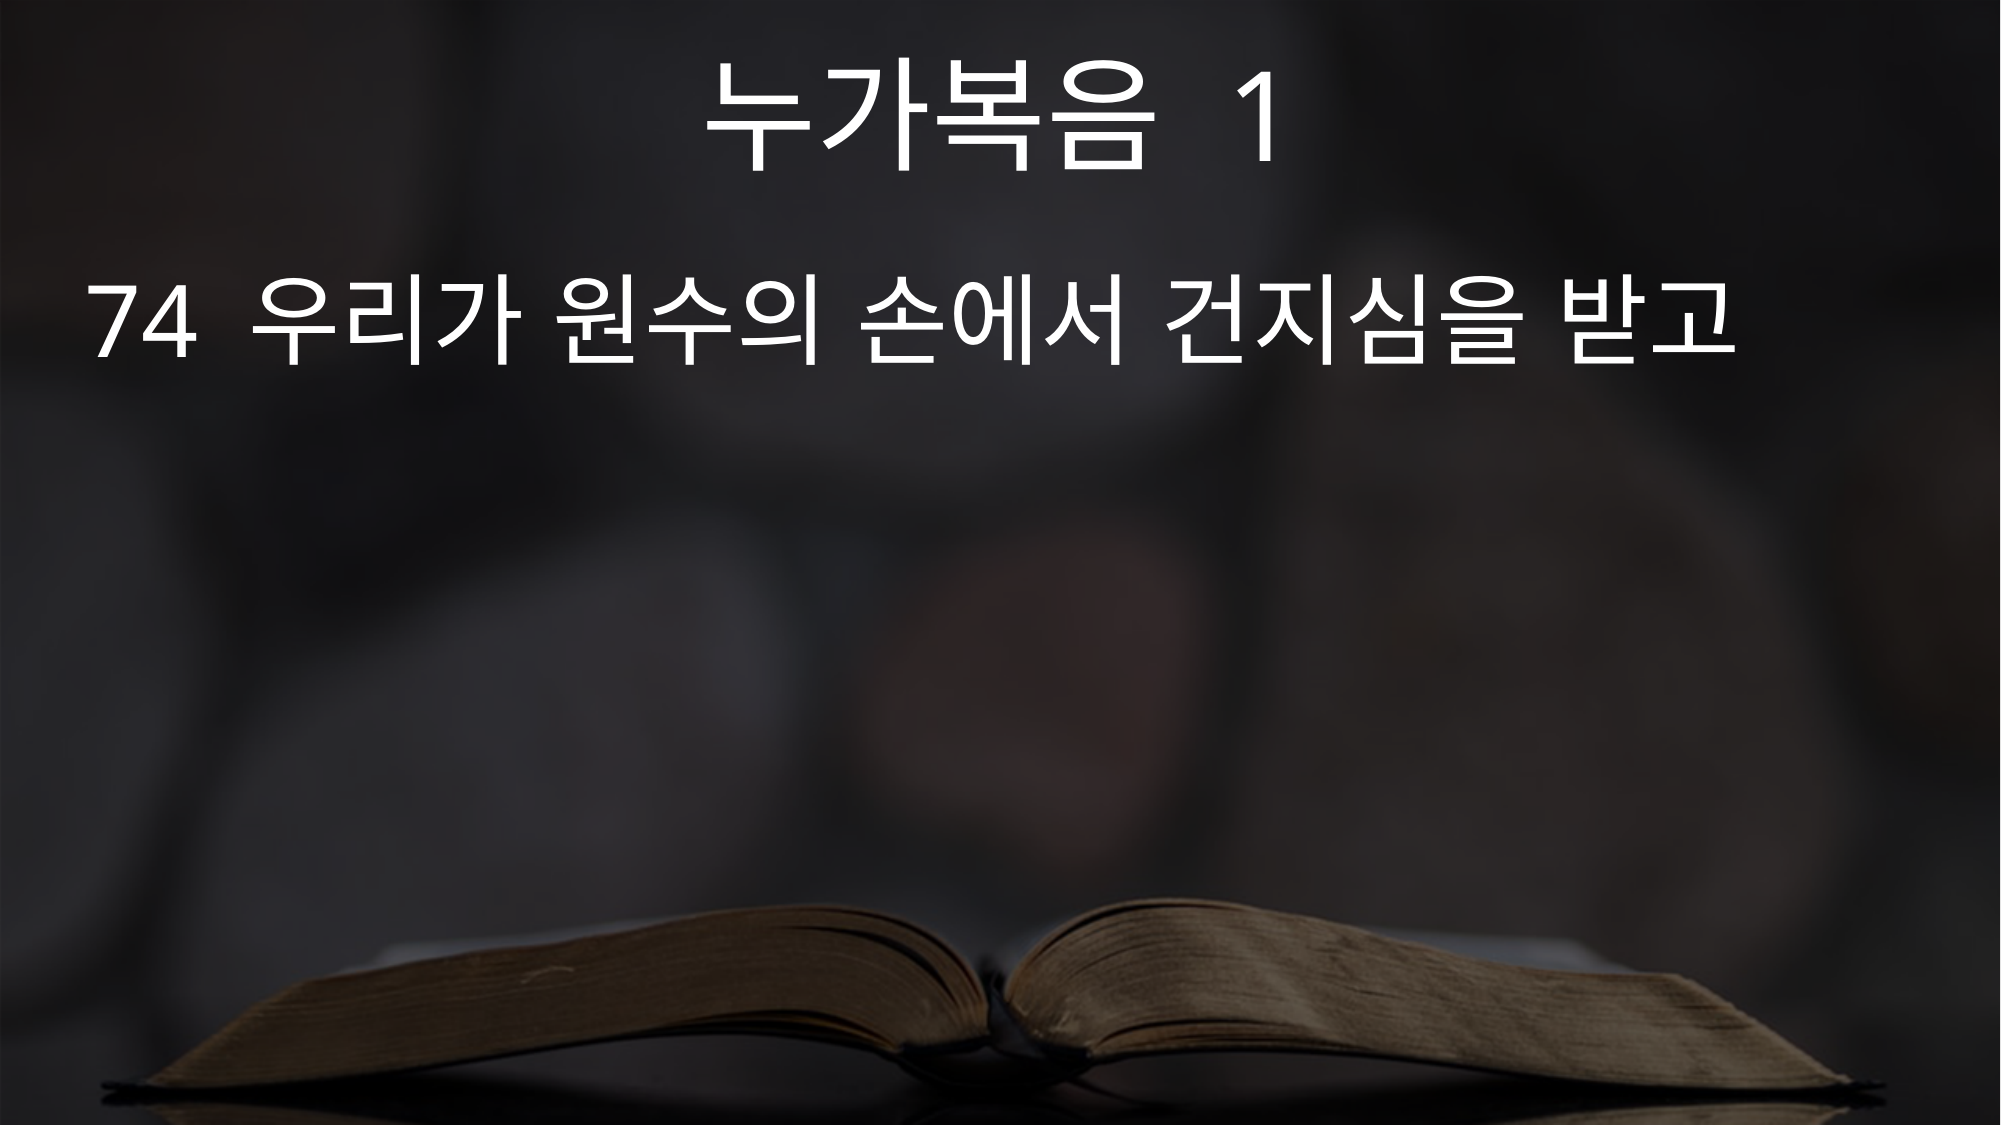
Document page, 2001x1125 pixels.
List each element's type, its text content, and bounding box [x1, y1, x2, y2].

list 74 우리가 원수의 손에서 건지심을 받고 [69, 263, 1953, 423]
footer 누가복음 1 [0, 32, 2000, 192]
picture [0, 0, 2001, 1125]
